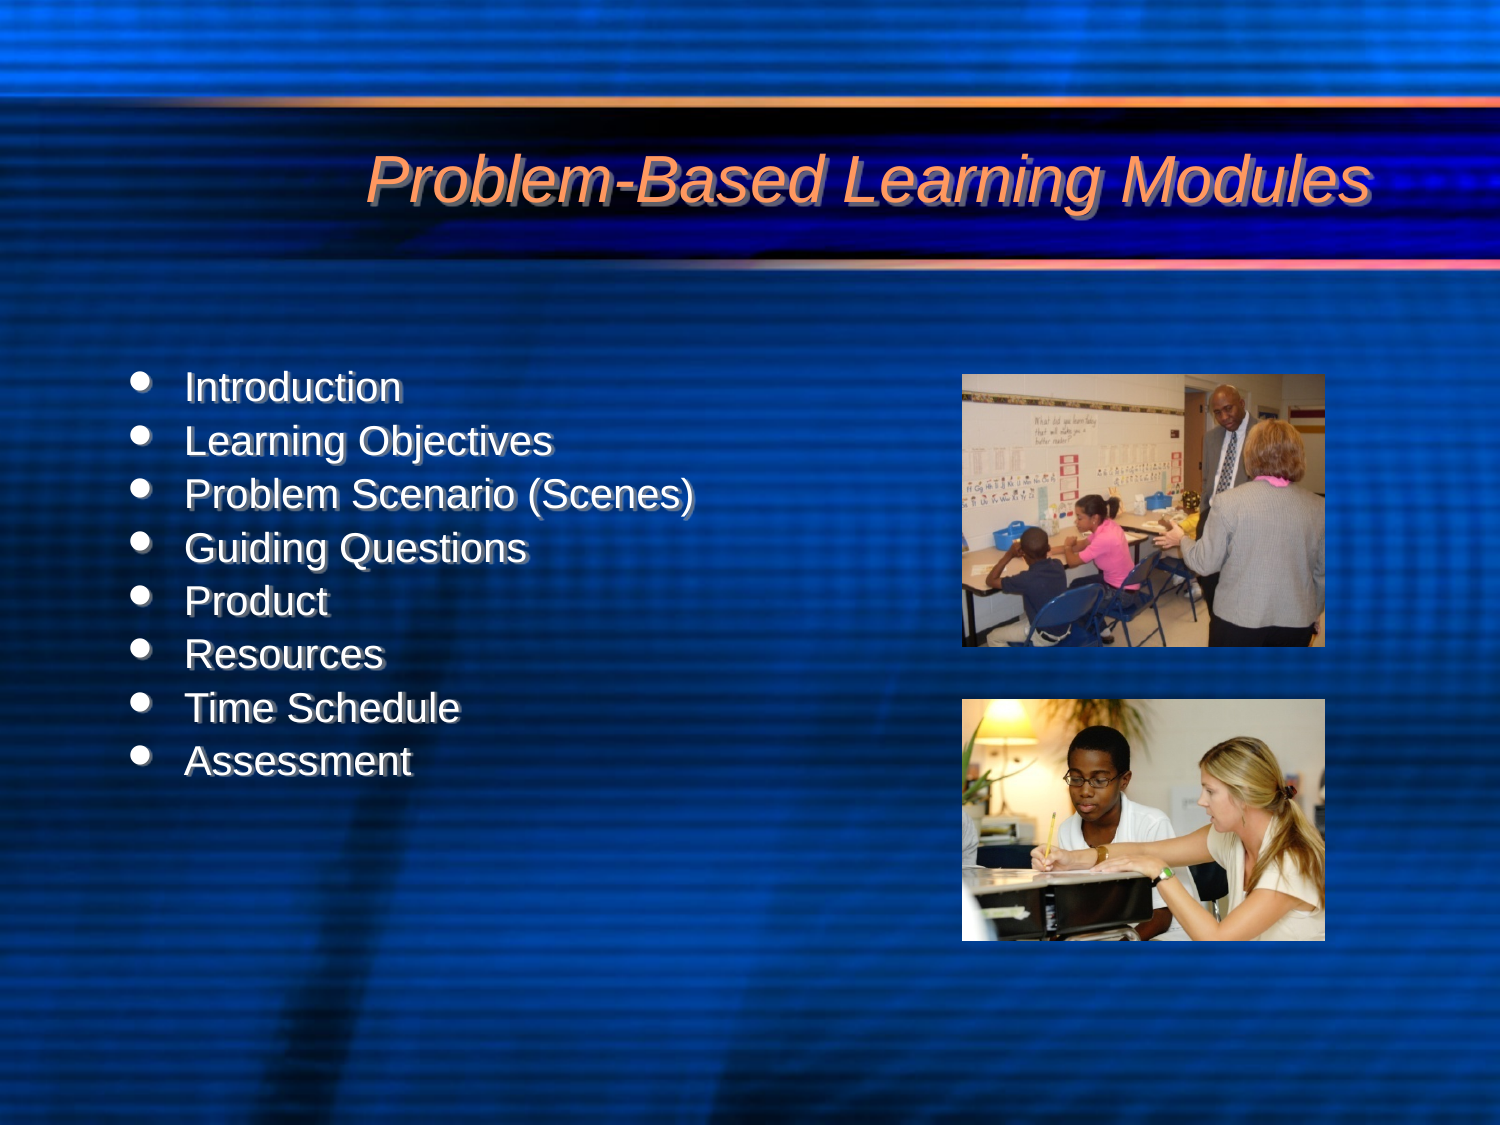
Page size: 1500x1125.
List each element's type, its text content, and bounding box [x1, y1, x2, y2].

list Introduction Learning Objectives Problem Scenario (Scenes) Guiding Questions Product Resources Time Schedule Assessment [112, 299, 1388, 976]
picture [0, 0, 1500, 1125]
title Problem-Based Learning Modules [112, 99, 1388, 263]
